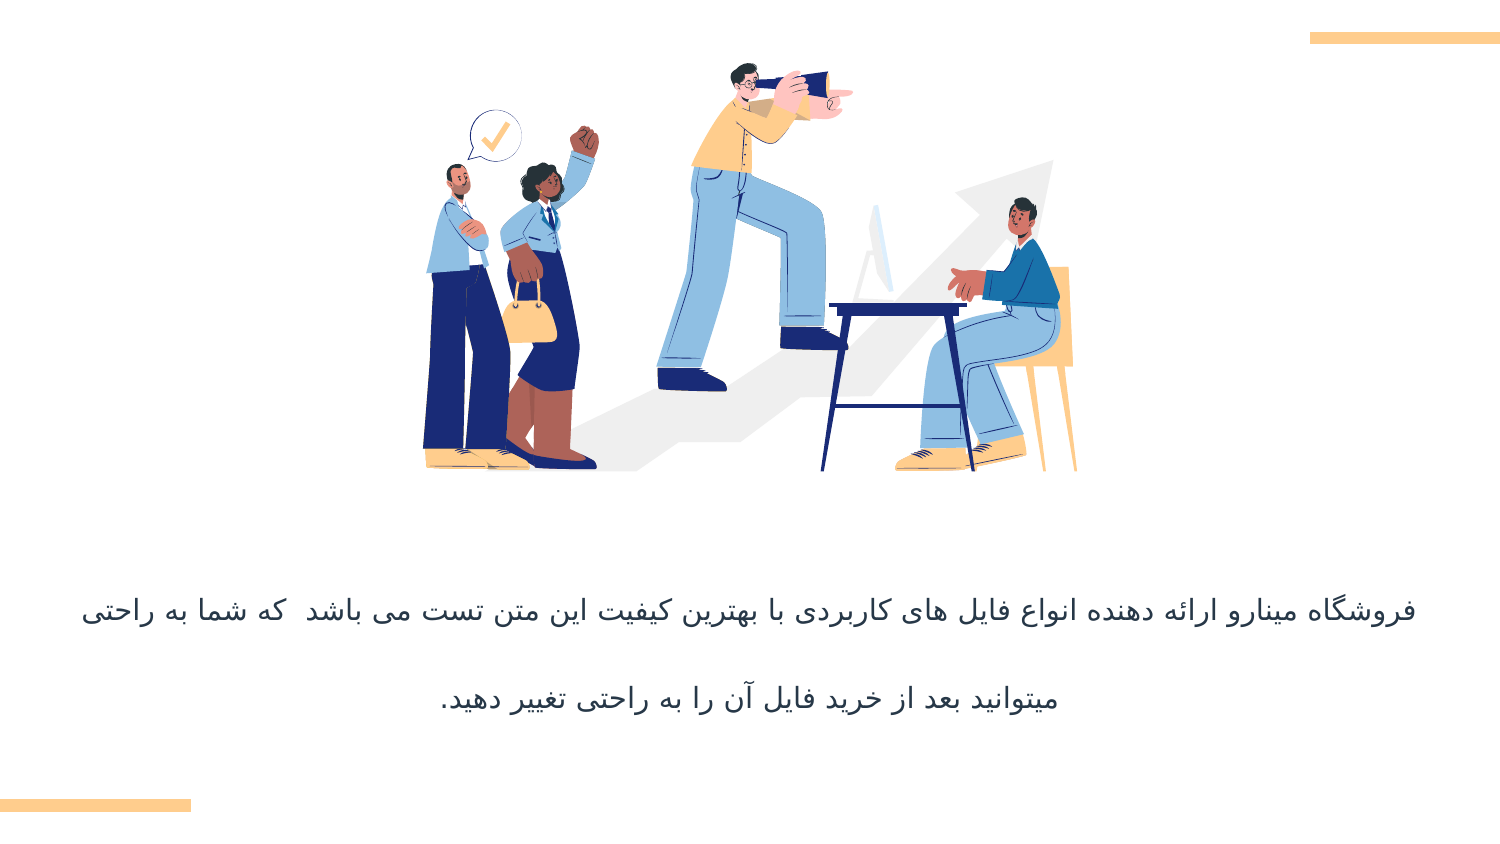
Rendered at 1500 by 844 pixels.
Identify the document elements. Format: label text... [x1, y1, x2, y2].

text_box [422, 62, 1078, 472]
text_box فروشگاه مینارو ارائه دهنده انواع فایل های کاربردی با بهترین کیفیت این متن تست می باشد که شما به راحتی میتوانید بعد از خرید فایل آن را به راحتی تغییر دهید. [65, 531, 1434, 722]
